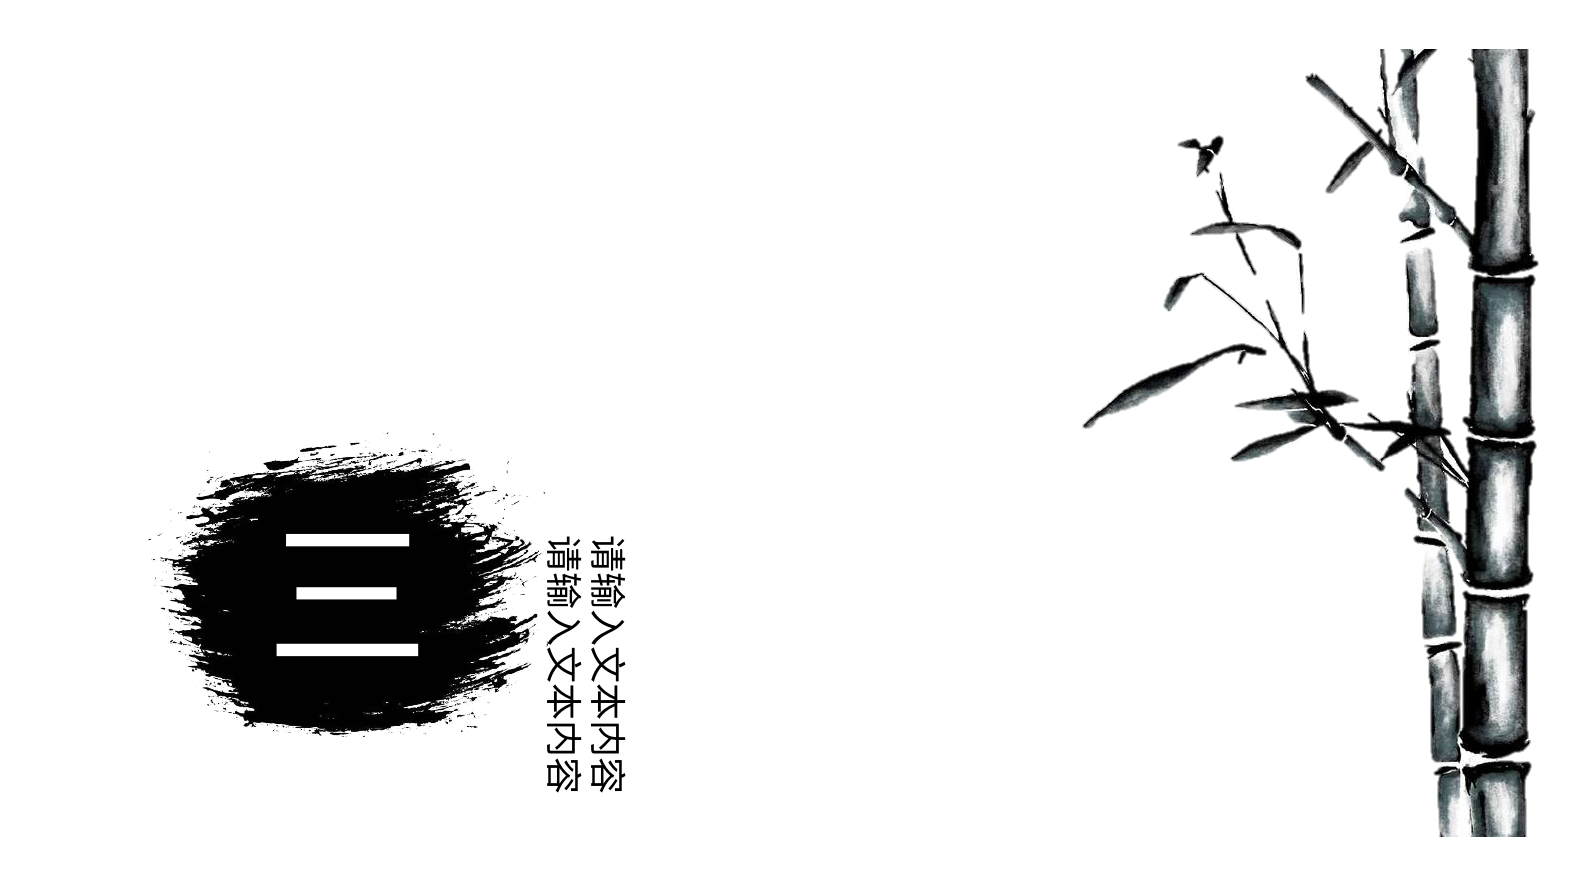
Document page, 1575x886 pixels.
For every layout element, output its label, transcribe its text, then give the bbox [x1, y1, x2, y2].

picture [147, 425, 555, 737]
text_box 请输入文本内容 请输入文本内容 [519, 521, 640, 814]
picture [1049, 49, 1563, 837]
